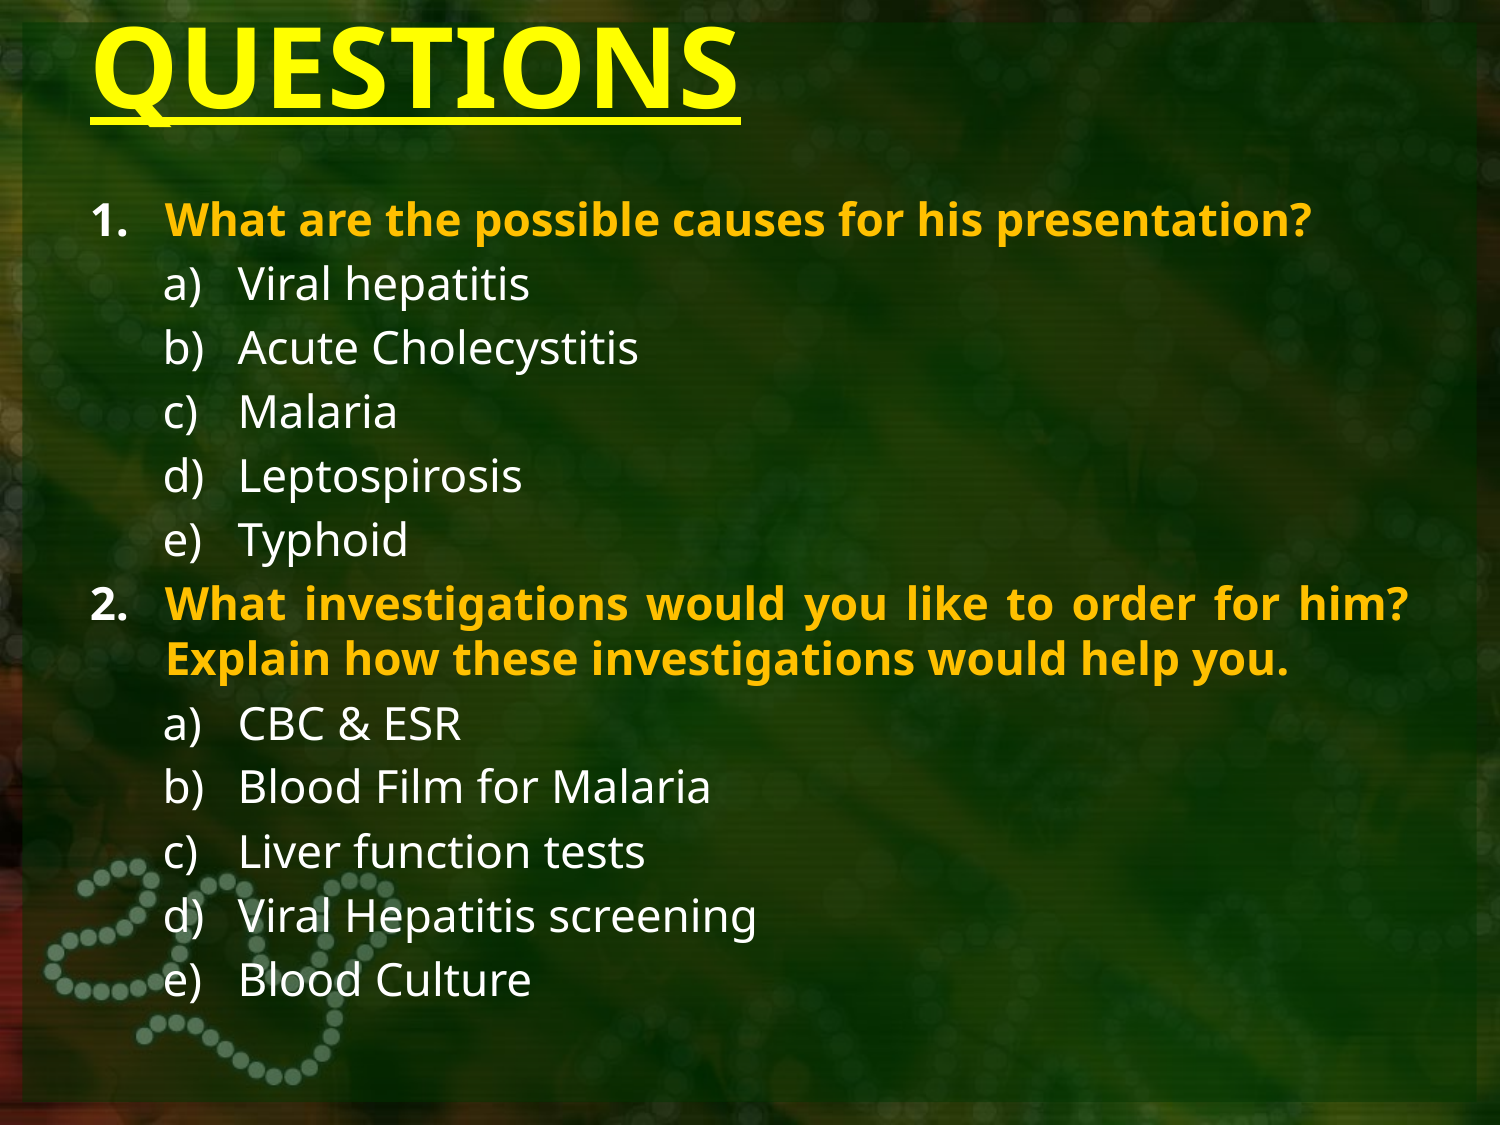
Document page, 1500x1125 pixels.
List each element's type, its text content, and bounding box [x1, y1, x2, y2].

picture [0, 0, 1500, 1125]
list What are the possible causes for his presentation? Viral hepatitis Acute Cholecystitis Malaria Leptospirosis Typhoid What investigations would you like to order for him? Explain how these investigations would help you. CBC & ESR Blood Film for Malaria Liver function tests Viral Hepatitis screening Blood Culture [74, 182, 1425, 926]
title QUESTIONS [74, 85, 1425, 182]
